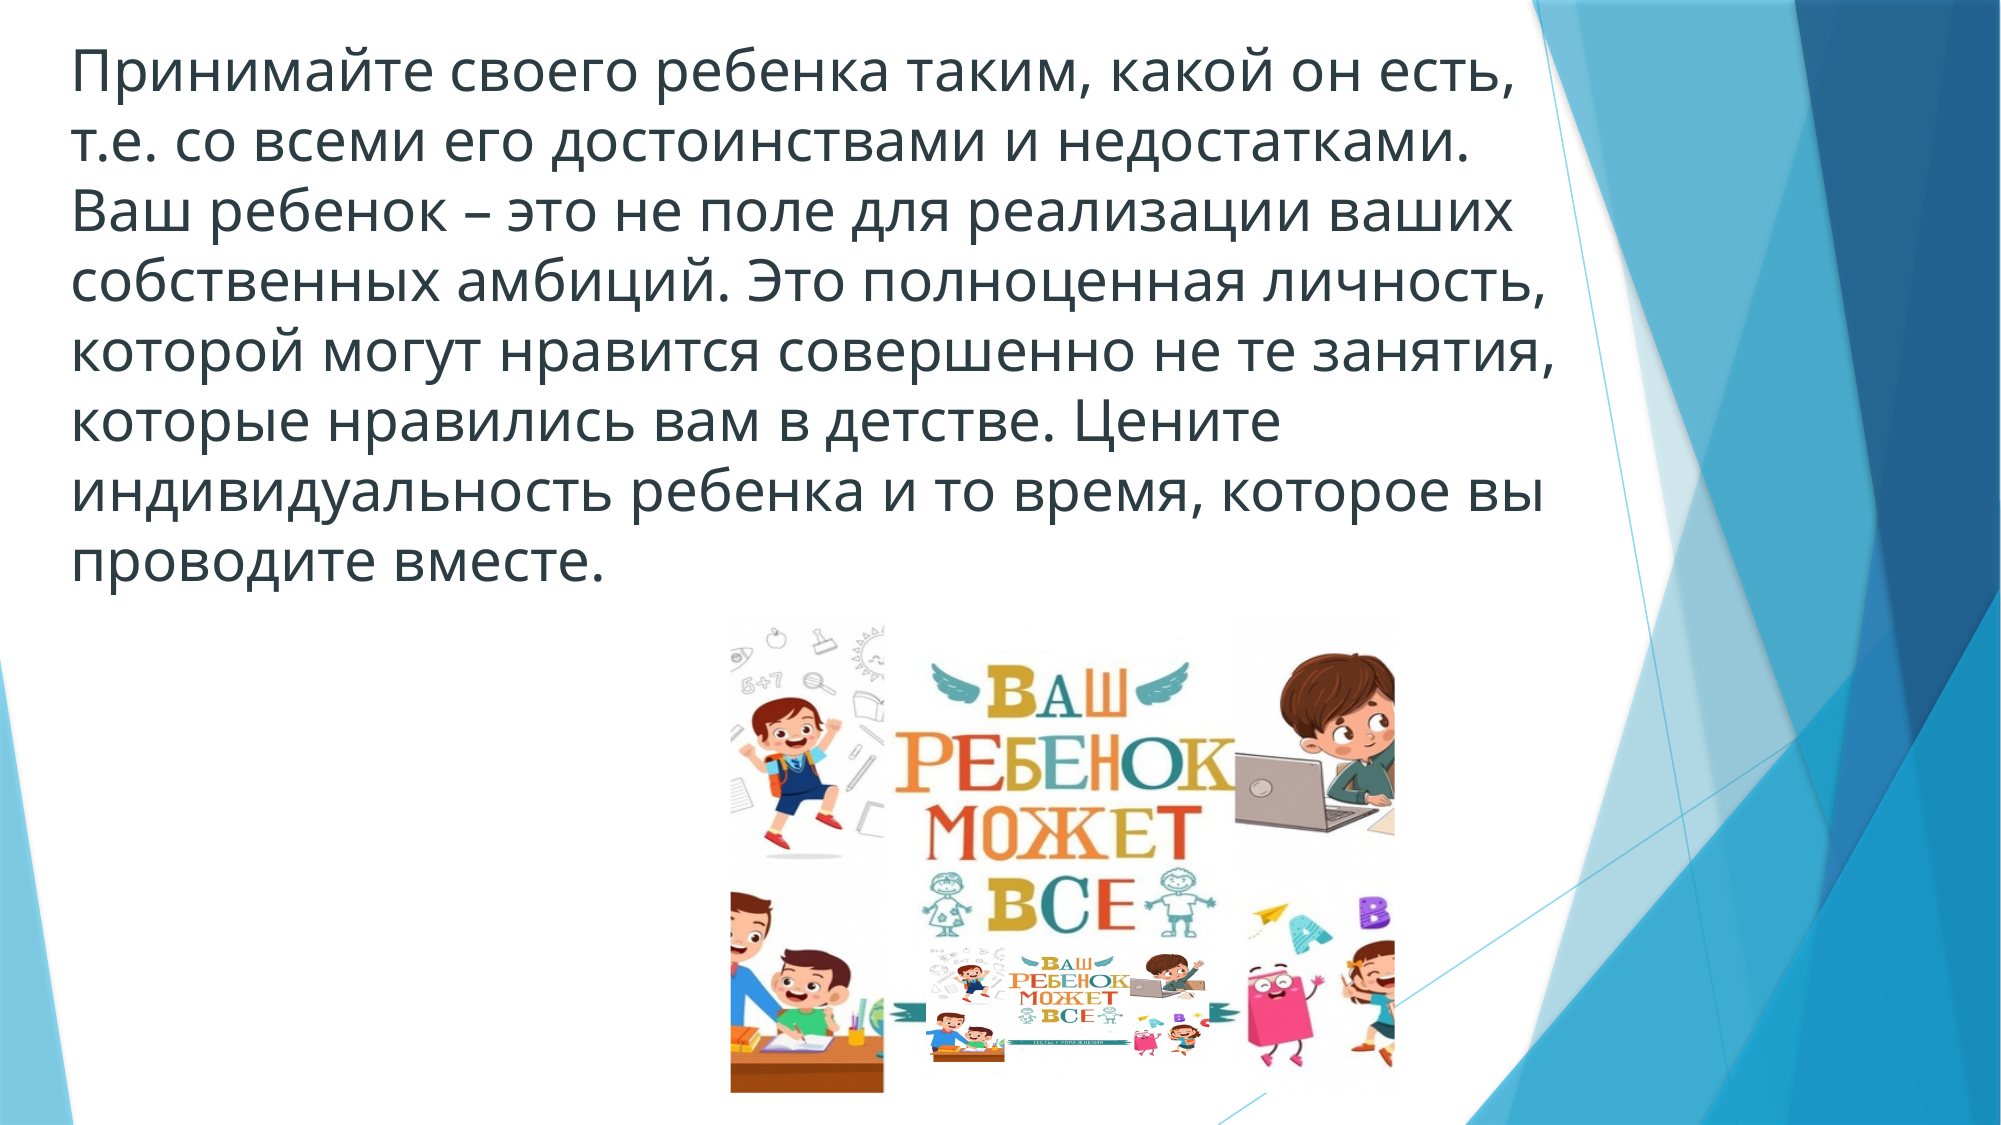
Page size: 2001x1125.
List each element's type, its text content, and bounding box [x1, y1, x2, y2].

text_box Принимайте своего ребенка таким, какой он есть, т.е. со всеми его достоинствами и недостатками. Ваш ребенок – это не поле для реализации ваших собственных амбиций. Это полноценная личность, которой могут нравится совершенно не те занятия, которые нравились вам в детстве. Цените индивидуальность ребенка и то время, которое вы проводите вместе. [55, 25, 1587, 601]
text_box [729, 551, 1396, 1094]
